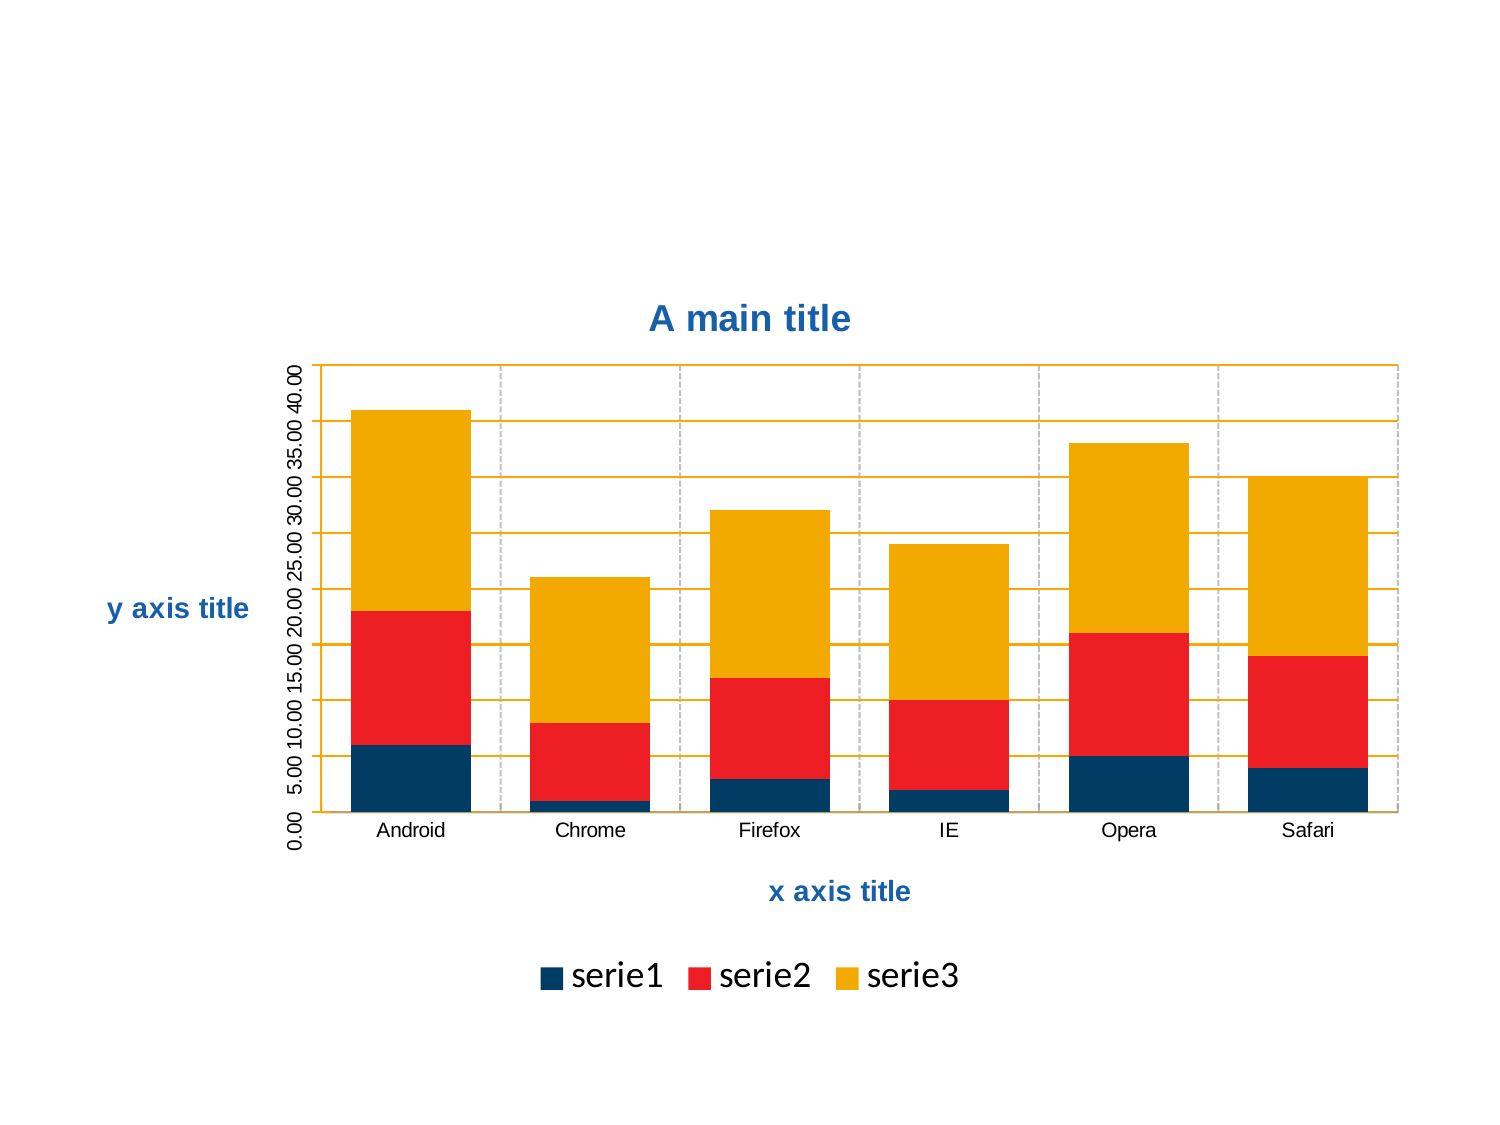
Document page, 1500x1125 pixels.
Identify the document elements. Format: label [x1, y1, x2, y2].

chart [74, 262, 1426, 1006]
